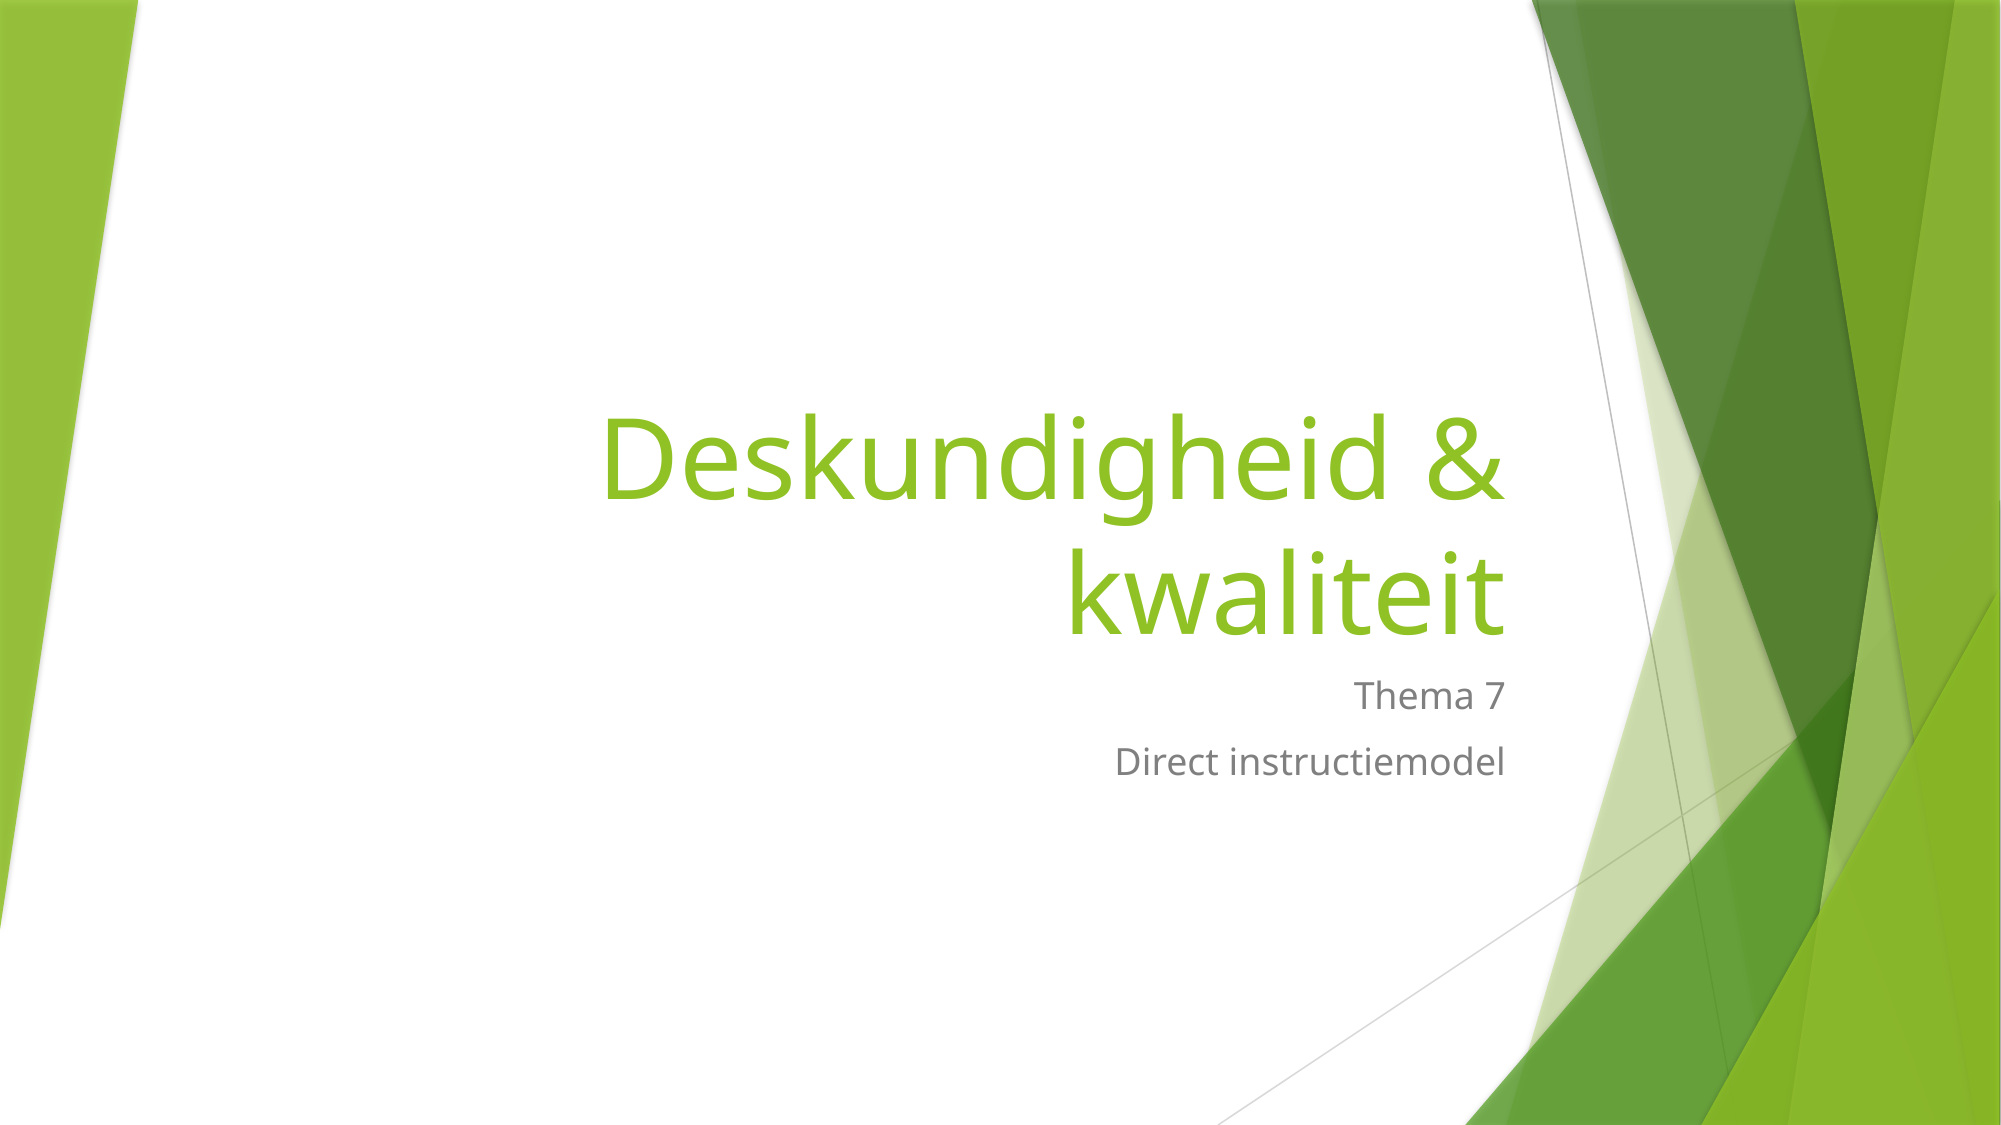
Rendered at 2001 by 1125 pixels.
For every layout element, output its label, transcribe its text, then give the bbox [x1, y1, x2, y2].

title Deskundigheid & kwaliteit [247, 394, 1522, 664]
subtitle Thema 7 Direct instructiemodel [247, 664, 1522, 845]
